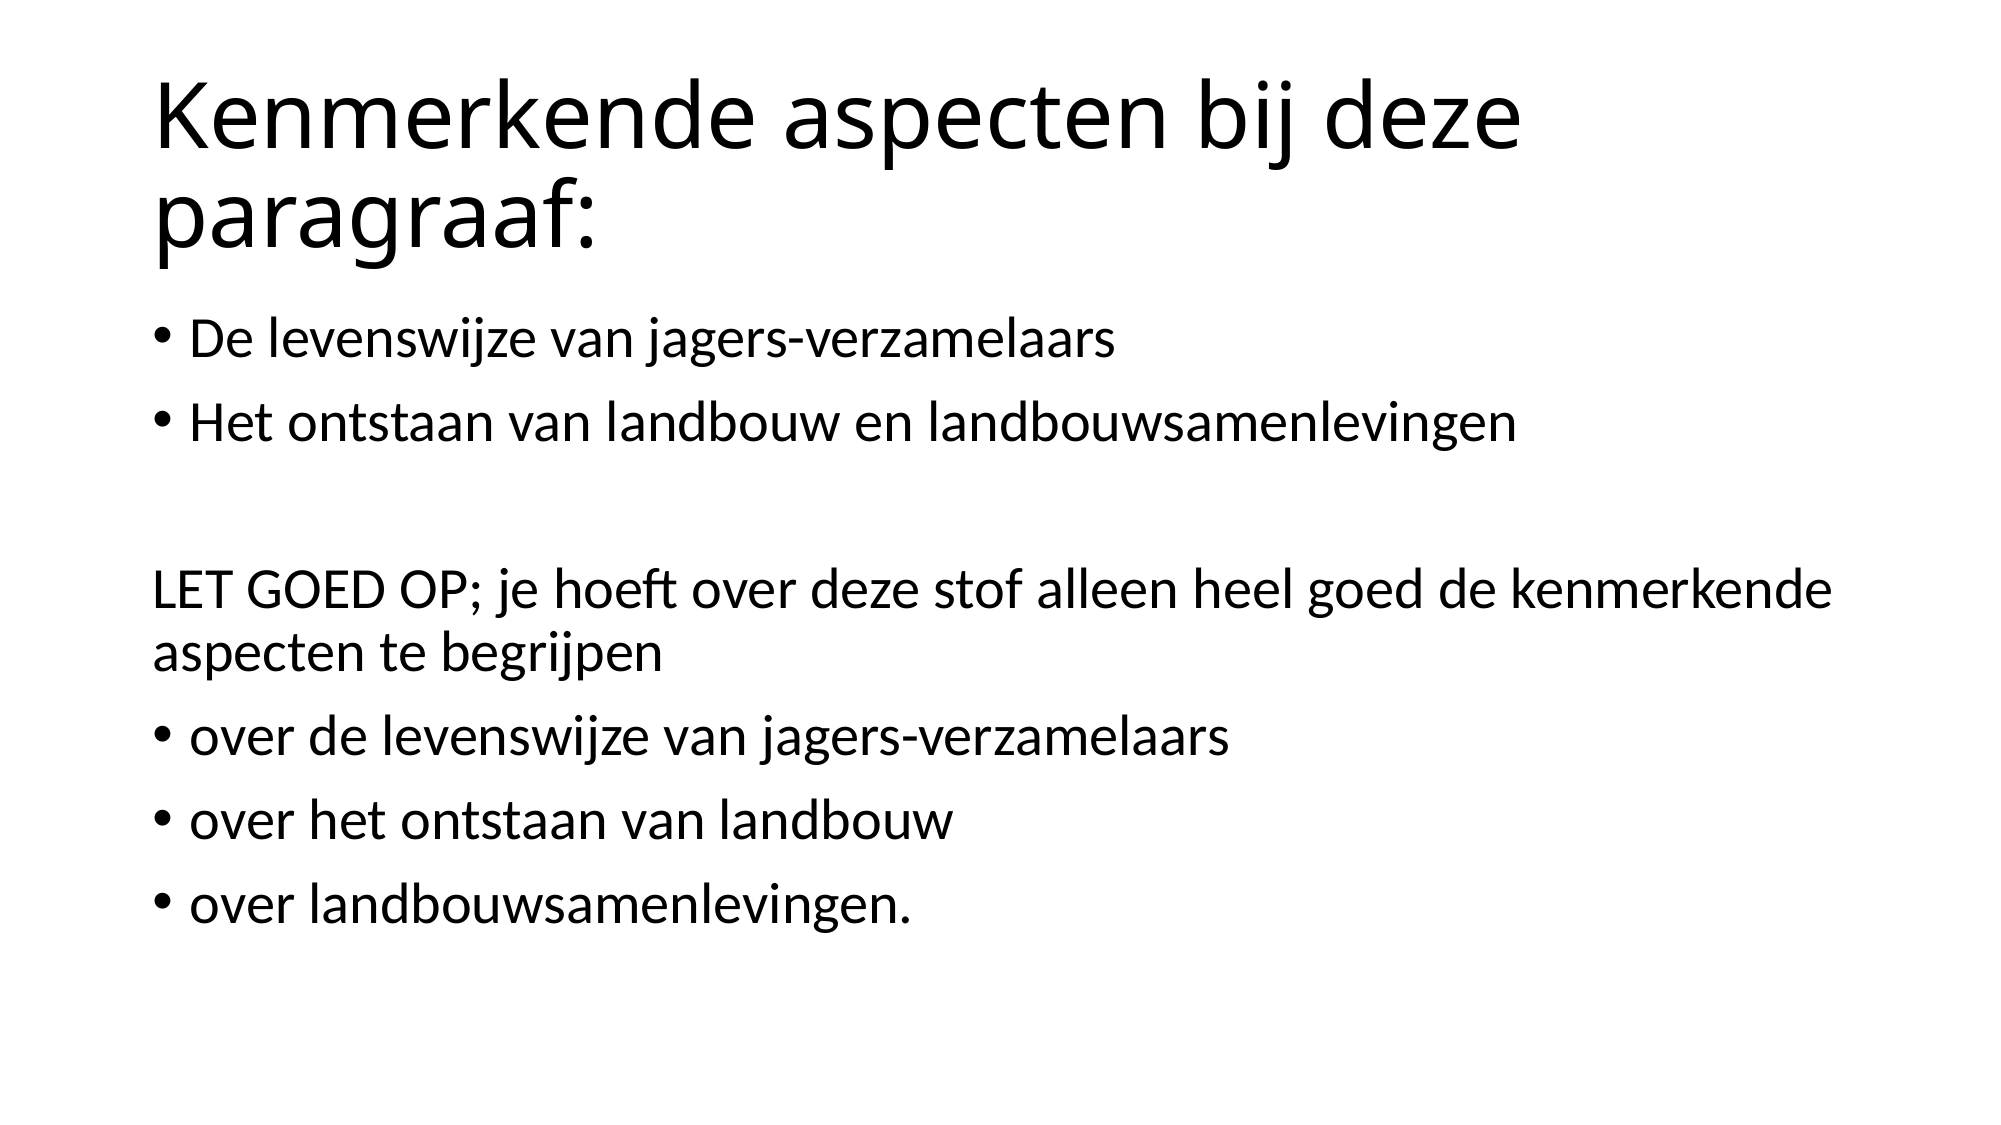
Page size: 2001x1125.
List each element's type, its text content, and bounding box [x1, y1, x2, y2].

title Kenmerkende aspecten bij deze paragraaf: [137, 59, 1863, 278]
list De levenswijze van jagers-verzamelaars Het ontstaan van landbouw en landbouwsamenlevingen LET GOED OP; je hoeft over deze stof alleen heel goed de kenmerkende aspecten te begrijpen over de levenswijze van jagers-verzamelaars over het ontstaan van landbouw over landbouwsamenlevingen. [137, 299, 1863, 1014]
